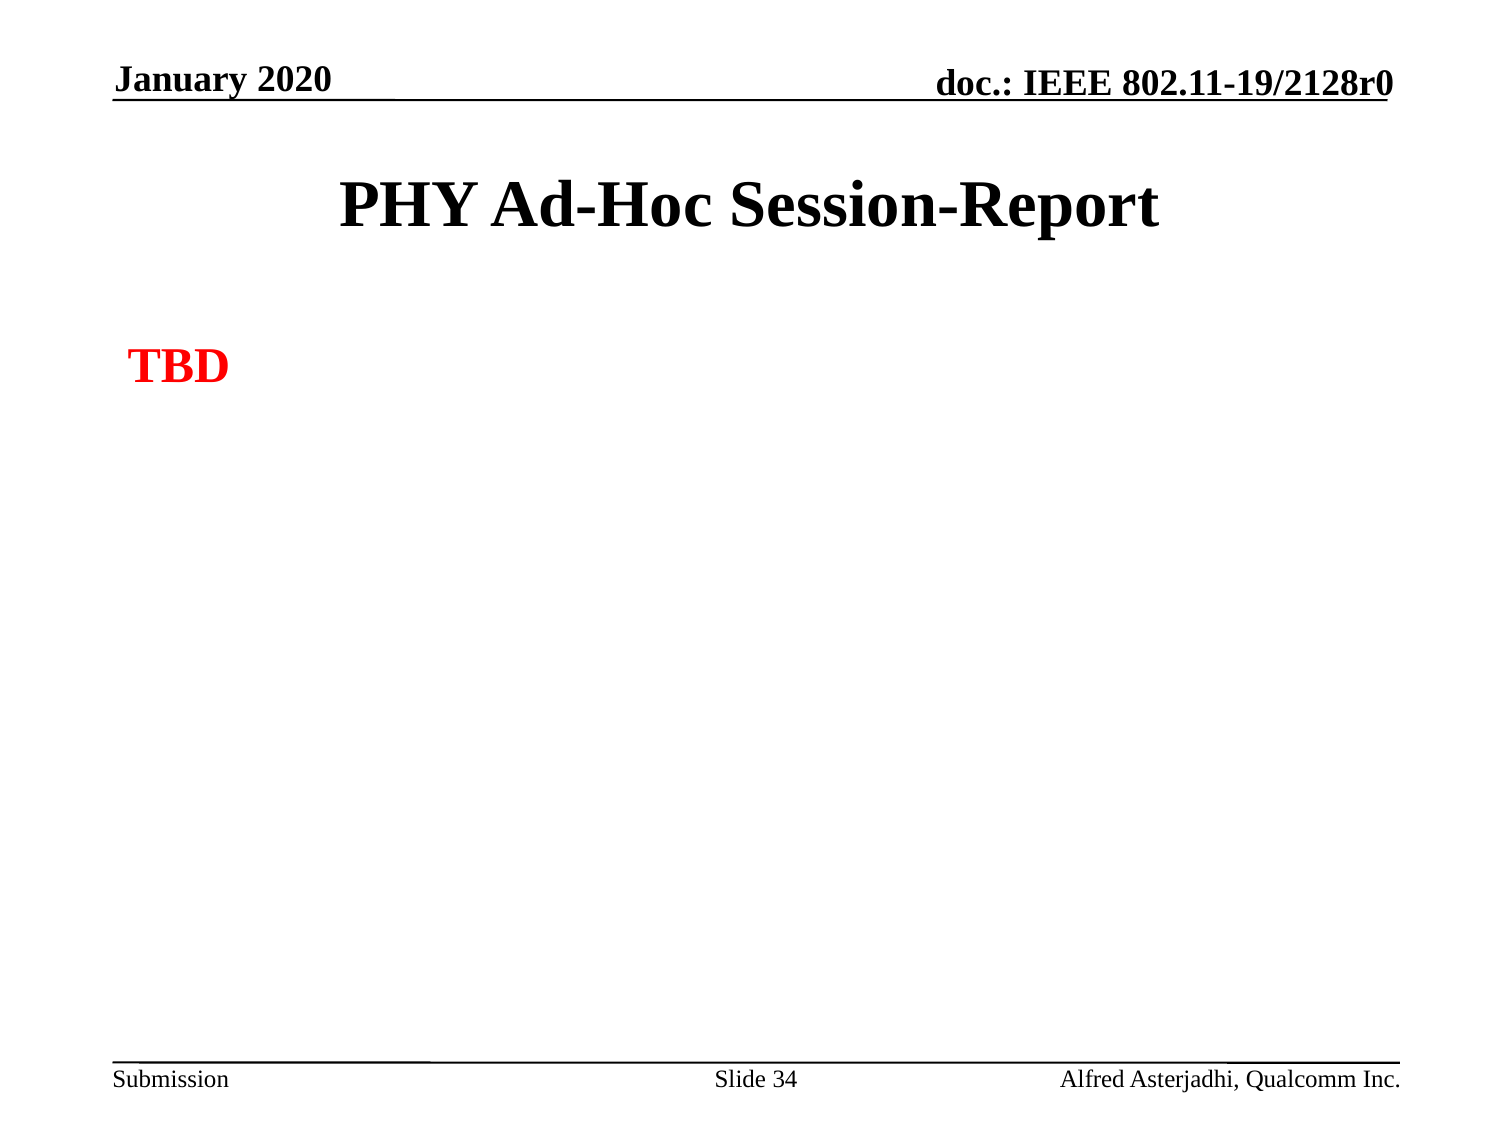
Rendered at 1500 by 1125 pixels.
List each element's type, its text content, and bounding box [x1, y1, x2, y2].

slide_number Slide 34 [712, 1061, 800, 1123]
list TBD [112, 324, 1388, 1000]
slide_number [114, 54, 493, 100]
title PHY Ad-Hoc Session-Report [112, 112, 1388, 288]
footer Alfred Asterjadhi, Qualcomm Inc. [878, 1061, 1402, 1093]
